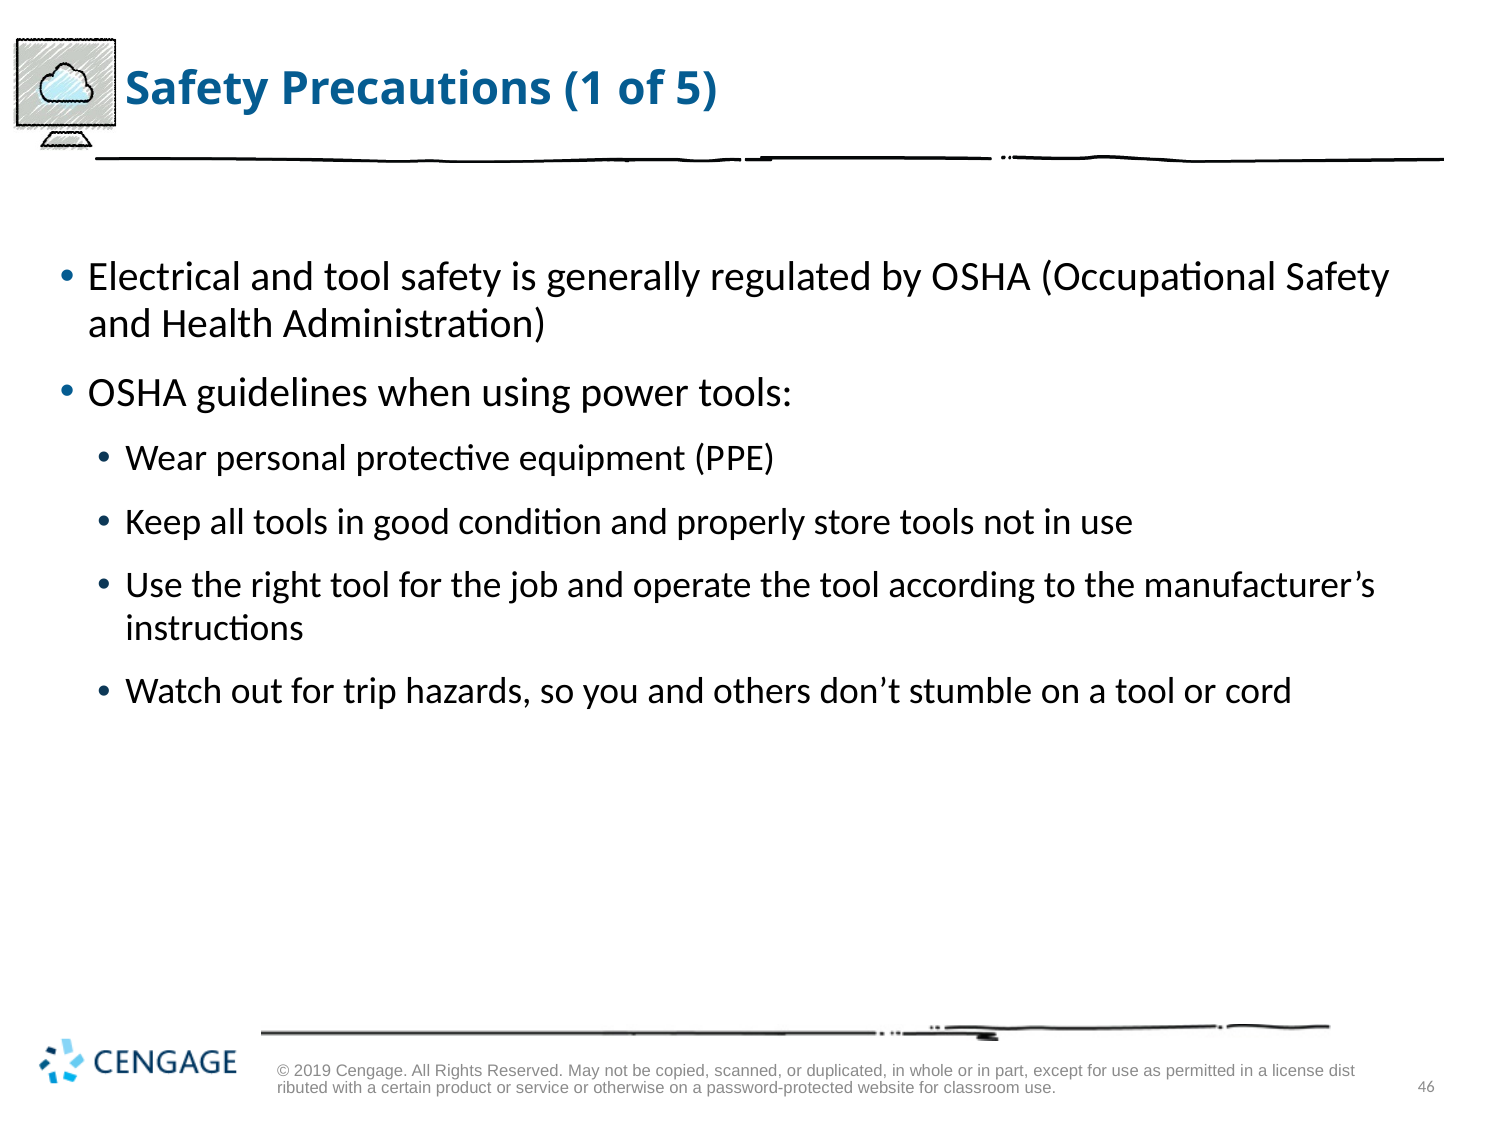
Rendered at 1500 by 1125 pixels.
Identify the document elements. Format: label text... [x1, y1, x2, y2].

list Electrical and tool safety is generally regulated by O S H A (Occupational Safety and Health Administration) O S H A guidelines when using power tools: Wear personal protective equipment (P P E) Keep all tools in good condition and properly store tools not in use Use the right tool for the job and operate the tool according to the manufacturer’s instructions Watch out for trip hazards, so you and others don’t stumble on a tool or cord [59, 252, 1441, 718]
picture [13, 36, 117, 151]
picture [95, 155, 1444, 163]
picture [261, 1024, 1331, 1041]
title Safety Precautions (1 of 5) [125, 66, 1442, 116]
footer © 2019 Cengage. All Rights Reserved. May not be copied, scanned, or duplicated, in whole or in part, except for use as permitted in a license distributed with a certain product or service or otherwise on a password-protected website for classroom use. [262, 1050, 1375, 1091]
picture [19, 1025, 249, 1096]
